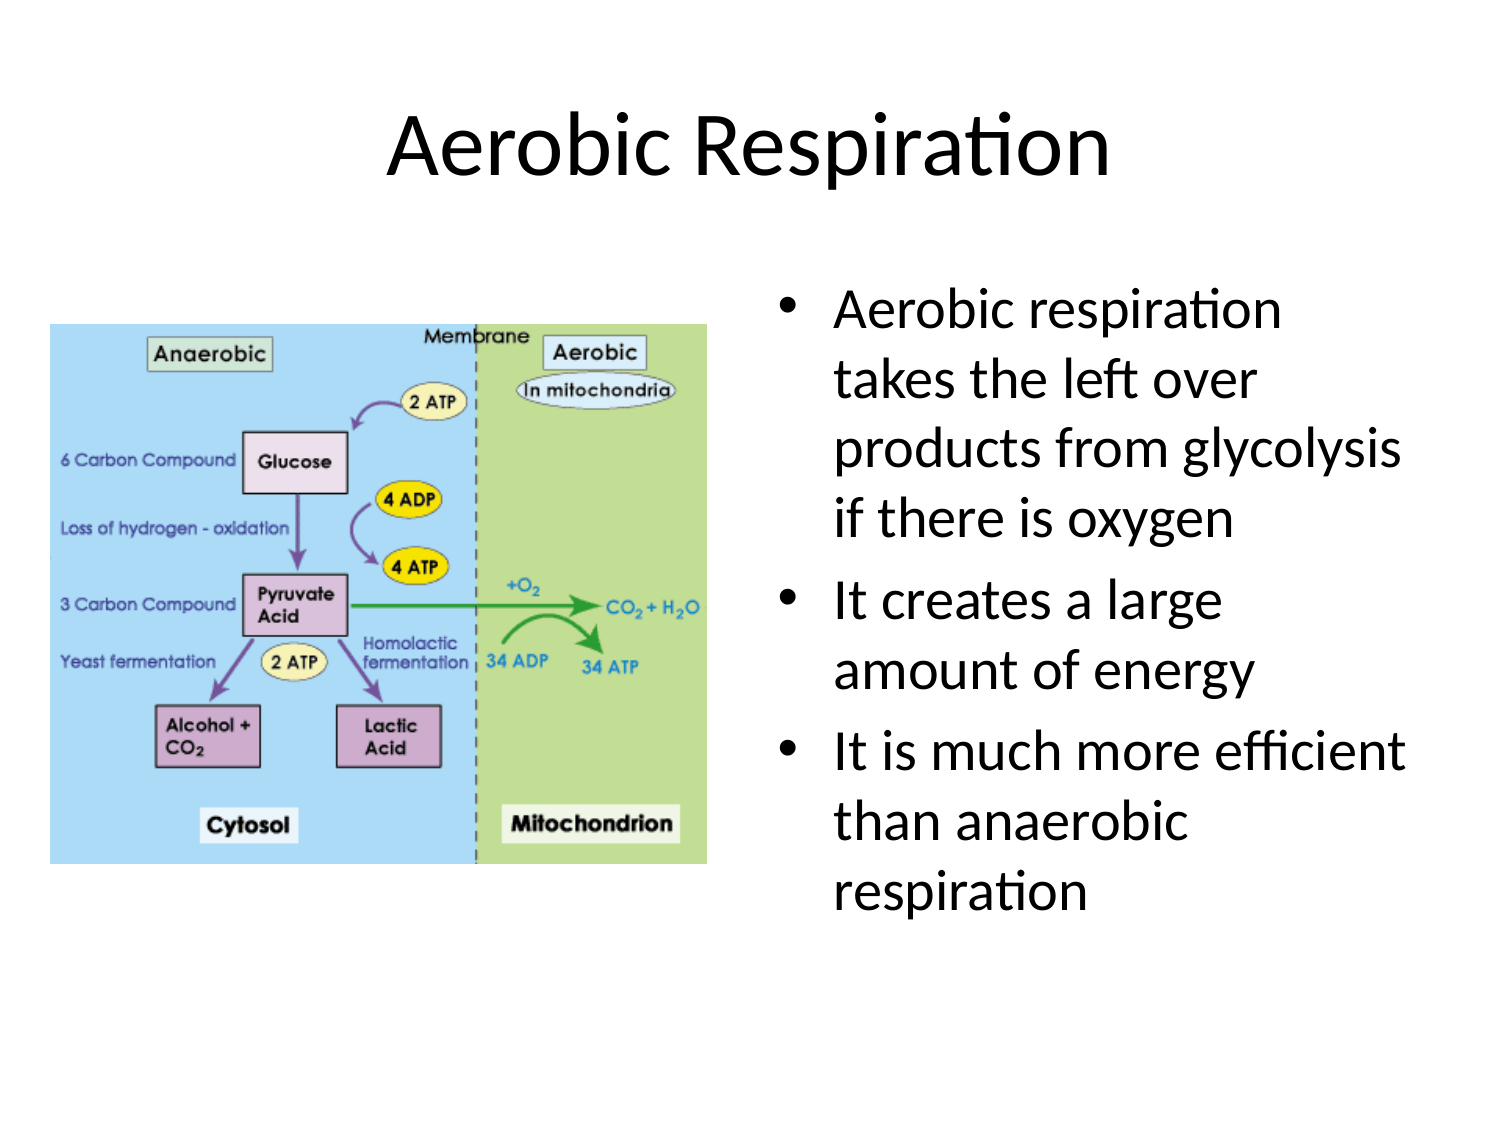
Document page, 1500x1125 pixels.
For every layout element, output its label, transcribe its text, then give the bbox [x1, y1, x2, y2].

list Aerobic respiration takes the left over products from glycolysis if there is oxygen It creates a large amount of energy It is much more efficient than anaerobic respiration [762, 262, 1425, 1005]
title Aerobic Respiration [75, 45, 1425, 233]
picture [49, 324, 707, 865]
